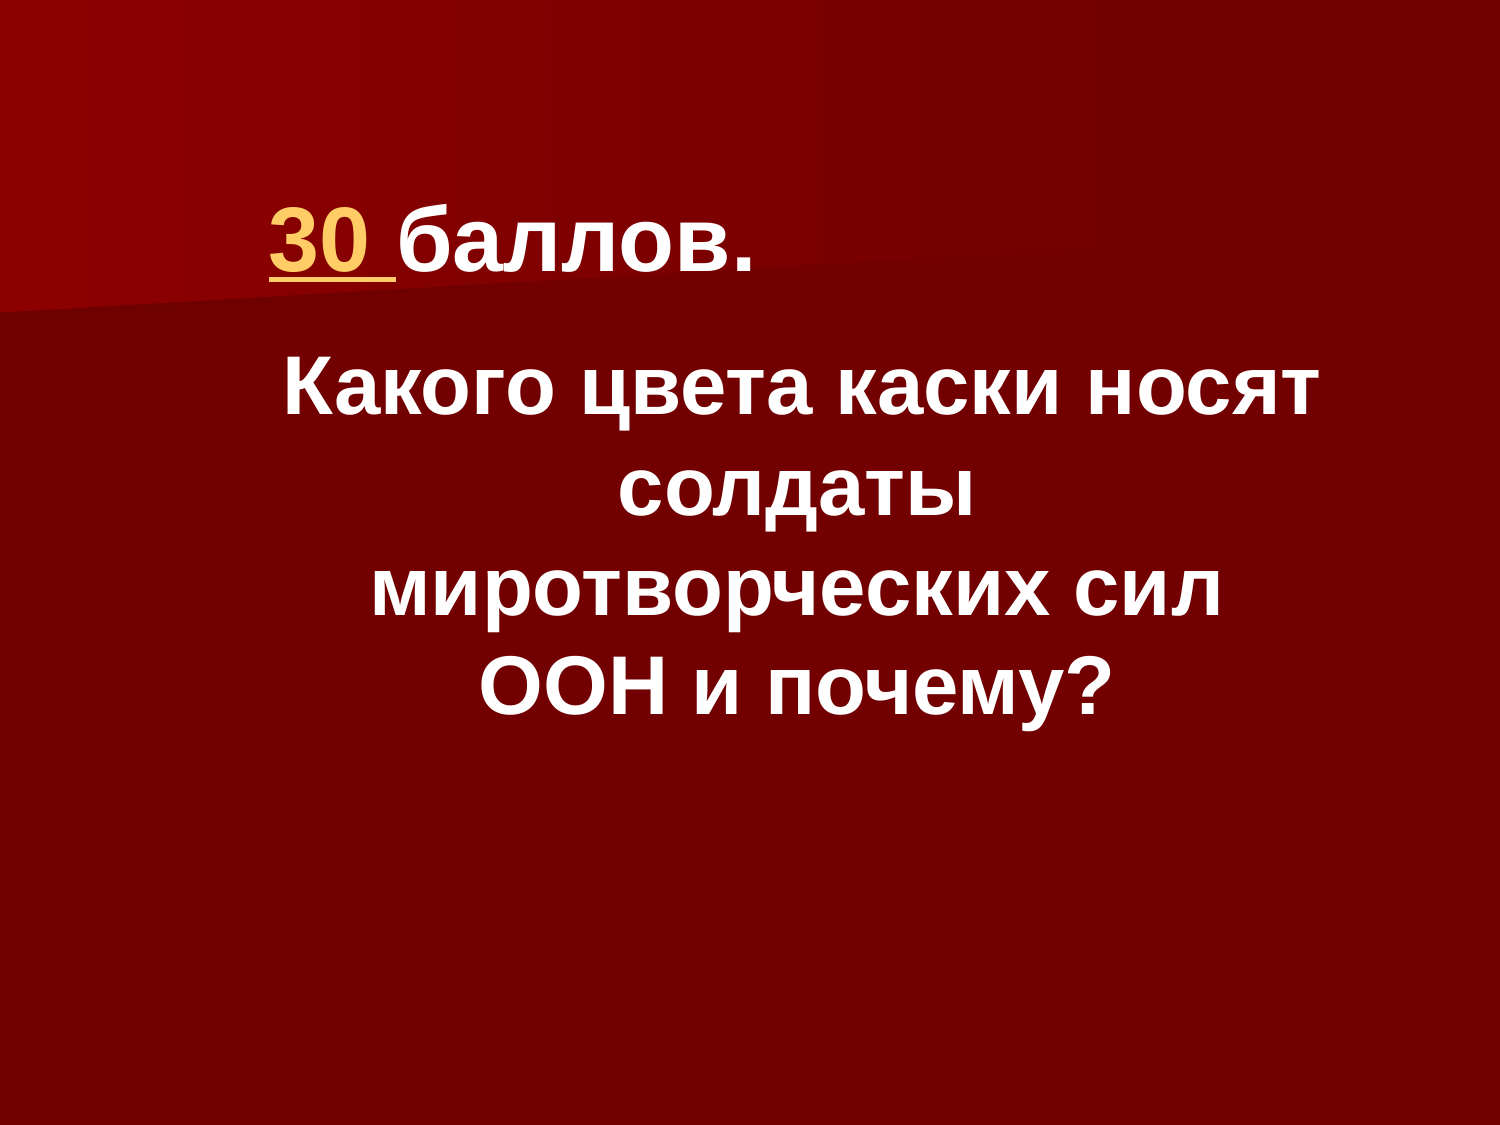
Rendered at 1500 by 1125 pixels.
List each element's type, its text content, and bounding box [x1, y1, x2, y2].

text_box 30 баллов. Какого цвета каски носят солдаты миротворческих сил ООН и почему? [253, 172, 1341, 740]
